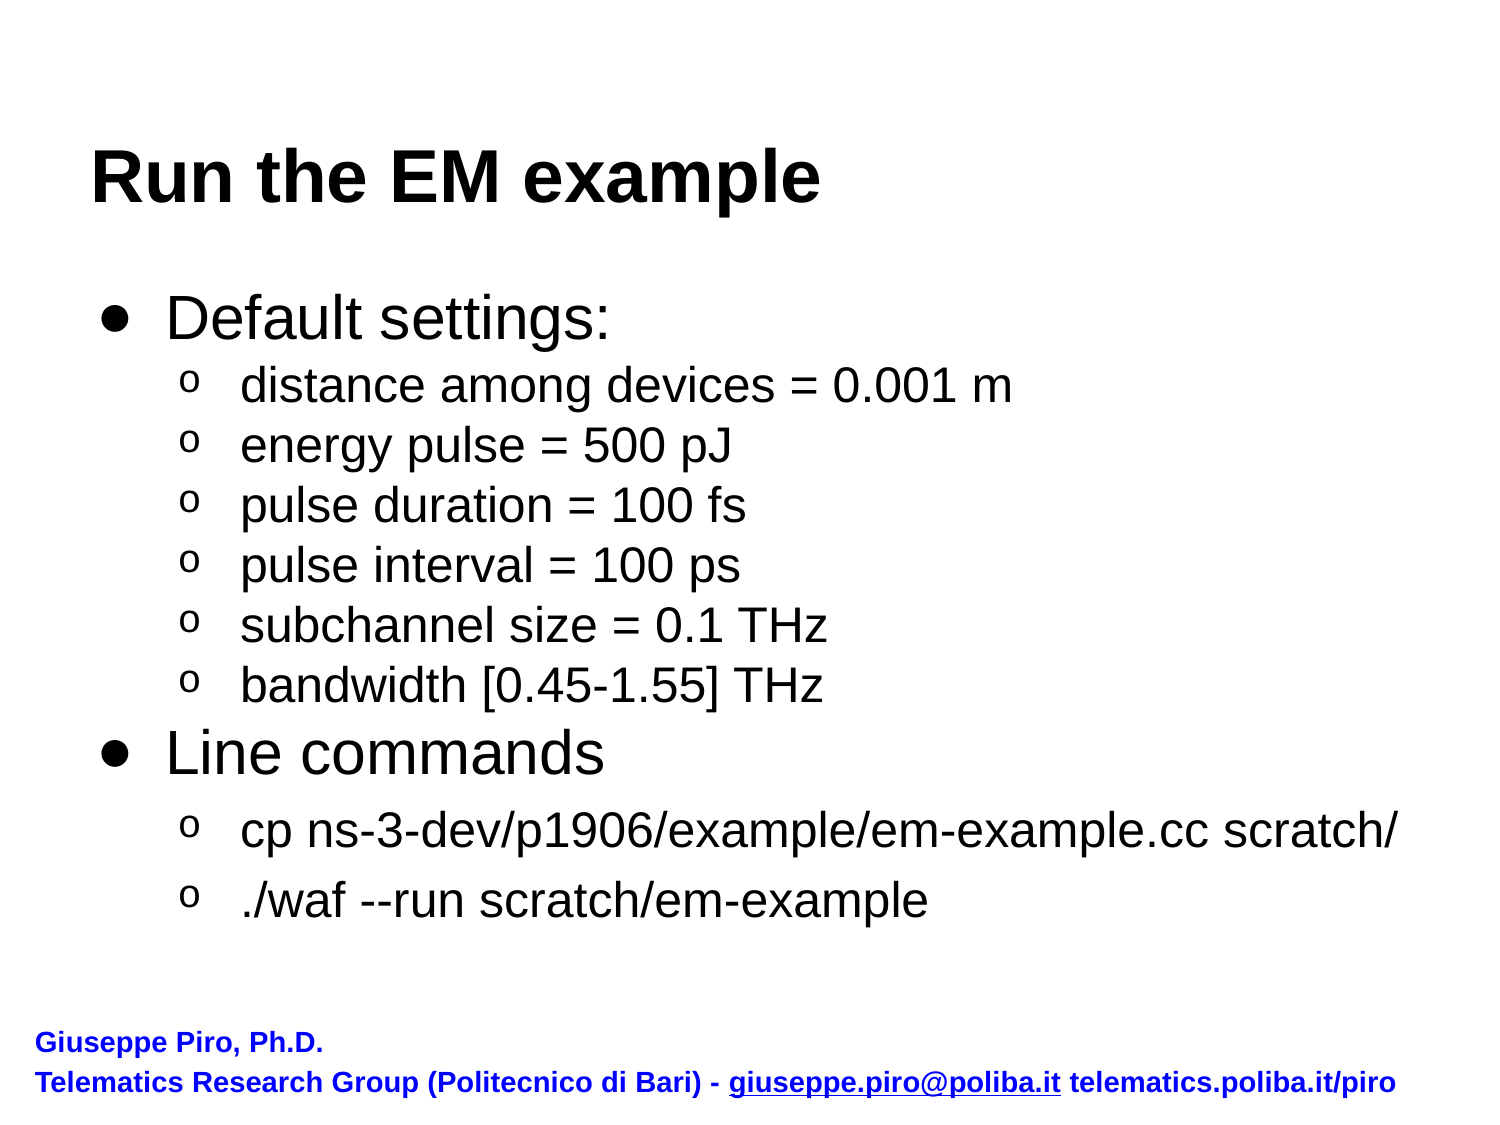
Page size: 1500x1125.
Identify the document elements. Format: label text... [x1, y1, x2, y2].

list Default settings: distance among devices = 0.001 m energy pulse = 500 pJ pulse duration = 100 fs pulse interval = 100 ps subchannel size = 0.1 THz bandwidth [0.45-1.55] THz Line commands cp ns-3-dev/p1906/example/em-example.cc scratch/ ./waf --run scratch/em-example [75, 262, 1425, 1003]
title Run the EM example [75, 45, 1425, 233]
subtitle Giuseppe Piro, Ph.D. Telematics Research Group (Politecnico di Bari) - giuseppe.piro@poliba.it telematics.poliba.it/piro [19, 1003, 1481, 1088]
